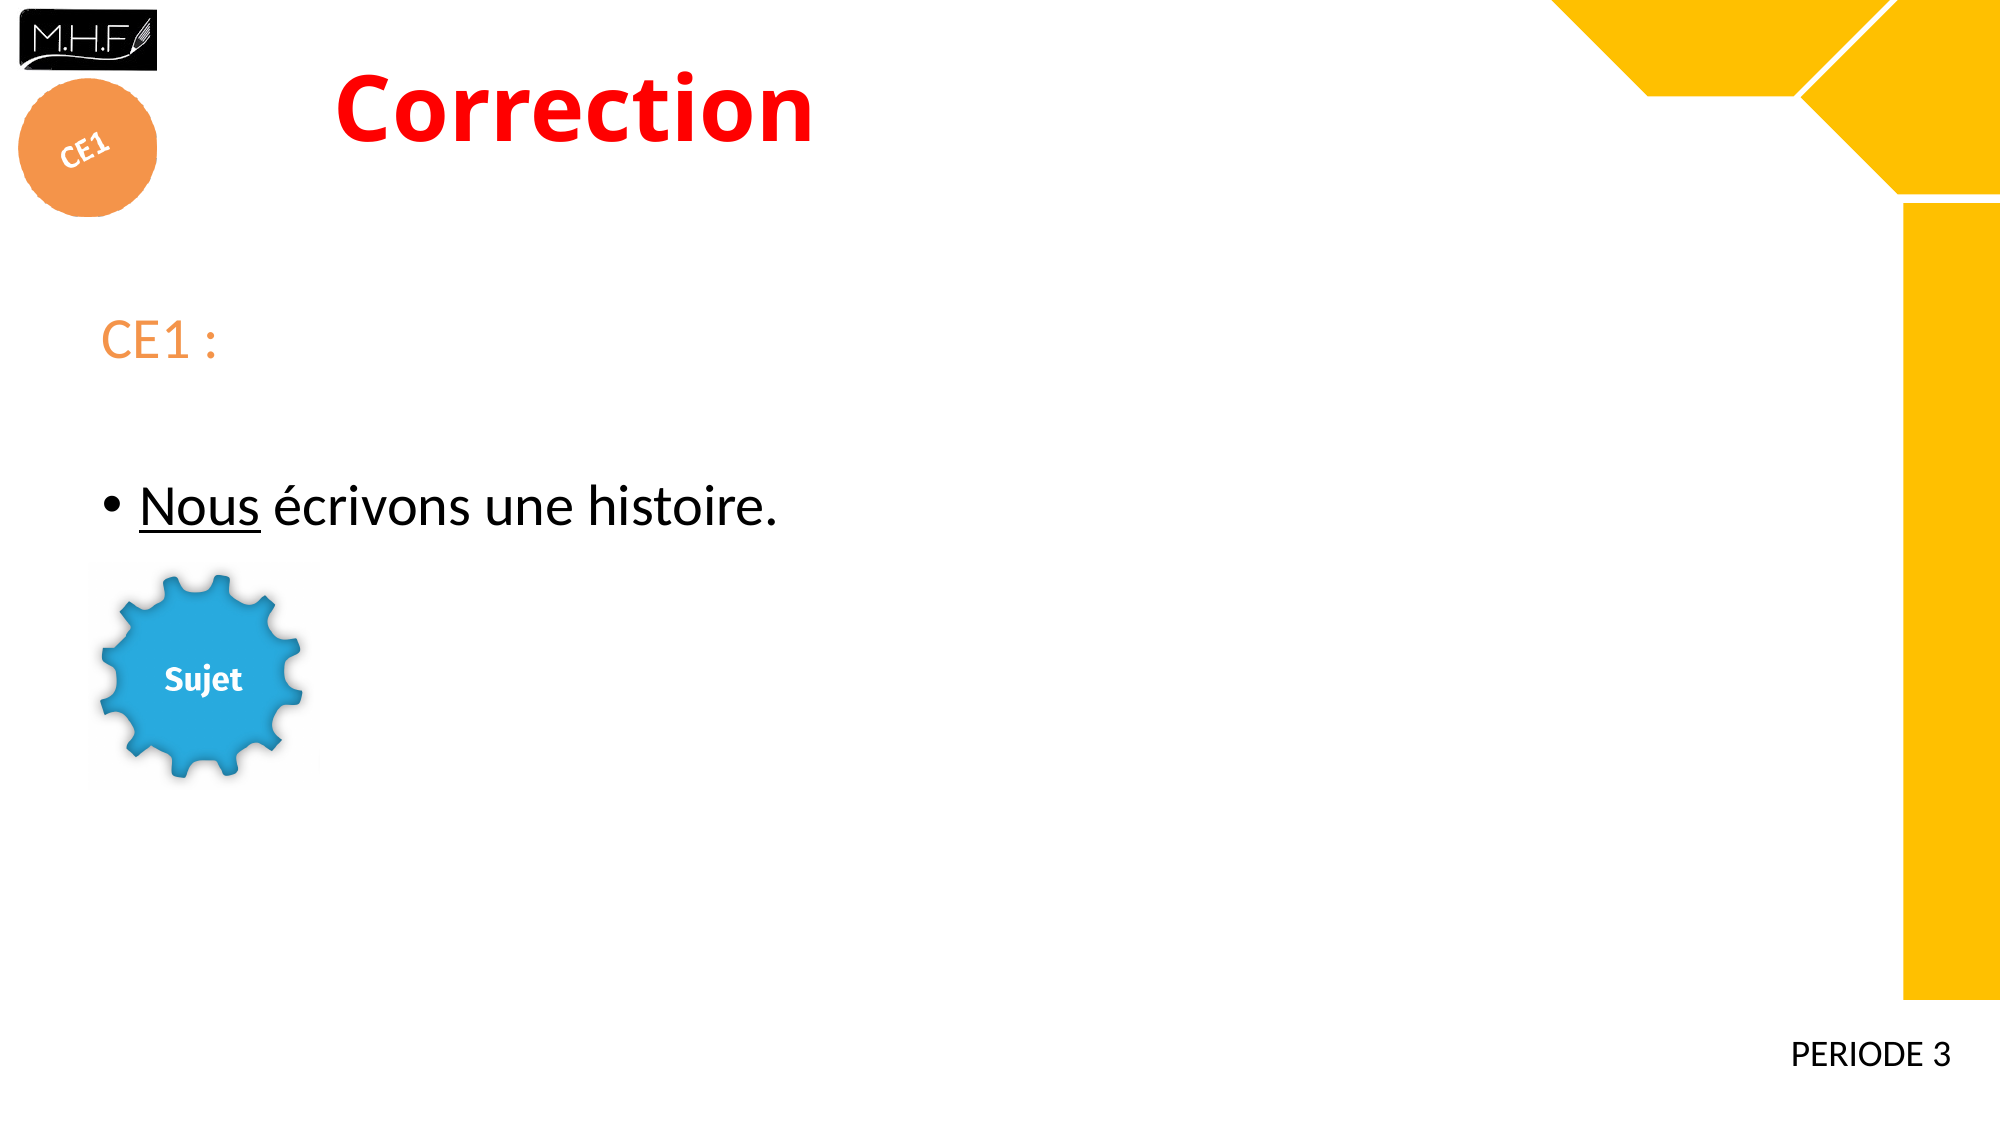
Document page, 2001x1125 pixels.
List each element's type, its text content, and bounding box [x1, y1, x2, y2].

picture [16, 7, 157, 74]
picture [18, 78, 157, 218]
picture [88, 562, 320, 790]
text_box [1799, 0, 2000, 196]
text_box [1549, 0, 1892, 98]
list CE1 : Nous écrivons une histoire. [86, 300, 909, 1015]
text_box [1902, 202, 2000, 1001]
text_box PERIODE 3 [1362, 1021, 1967, 1125]
title Correction [318, 3, 1865, 221]
